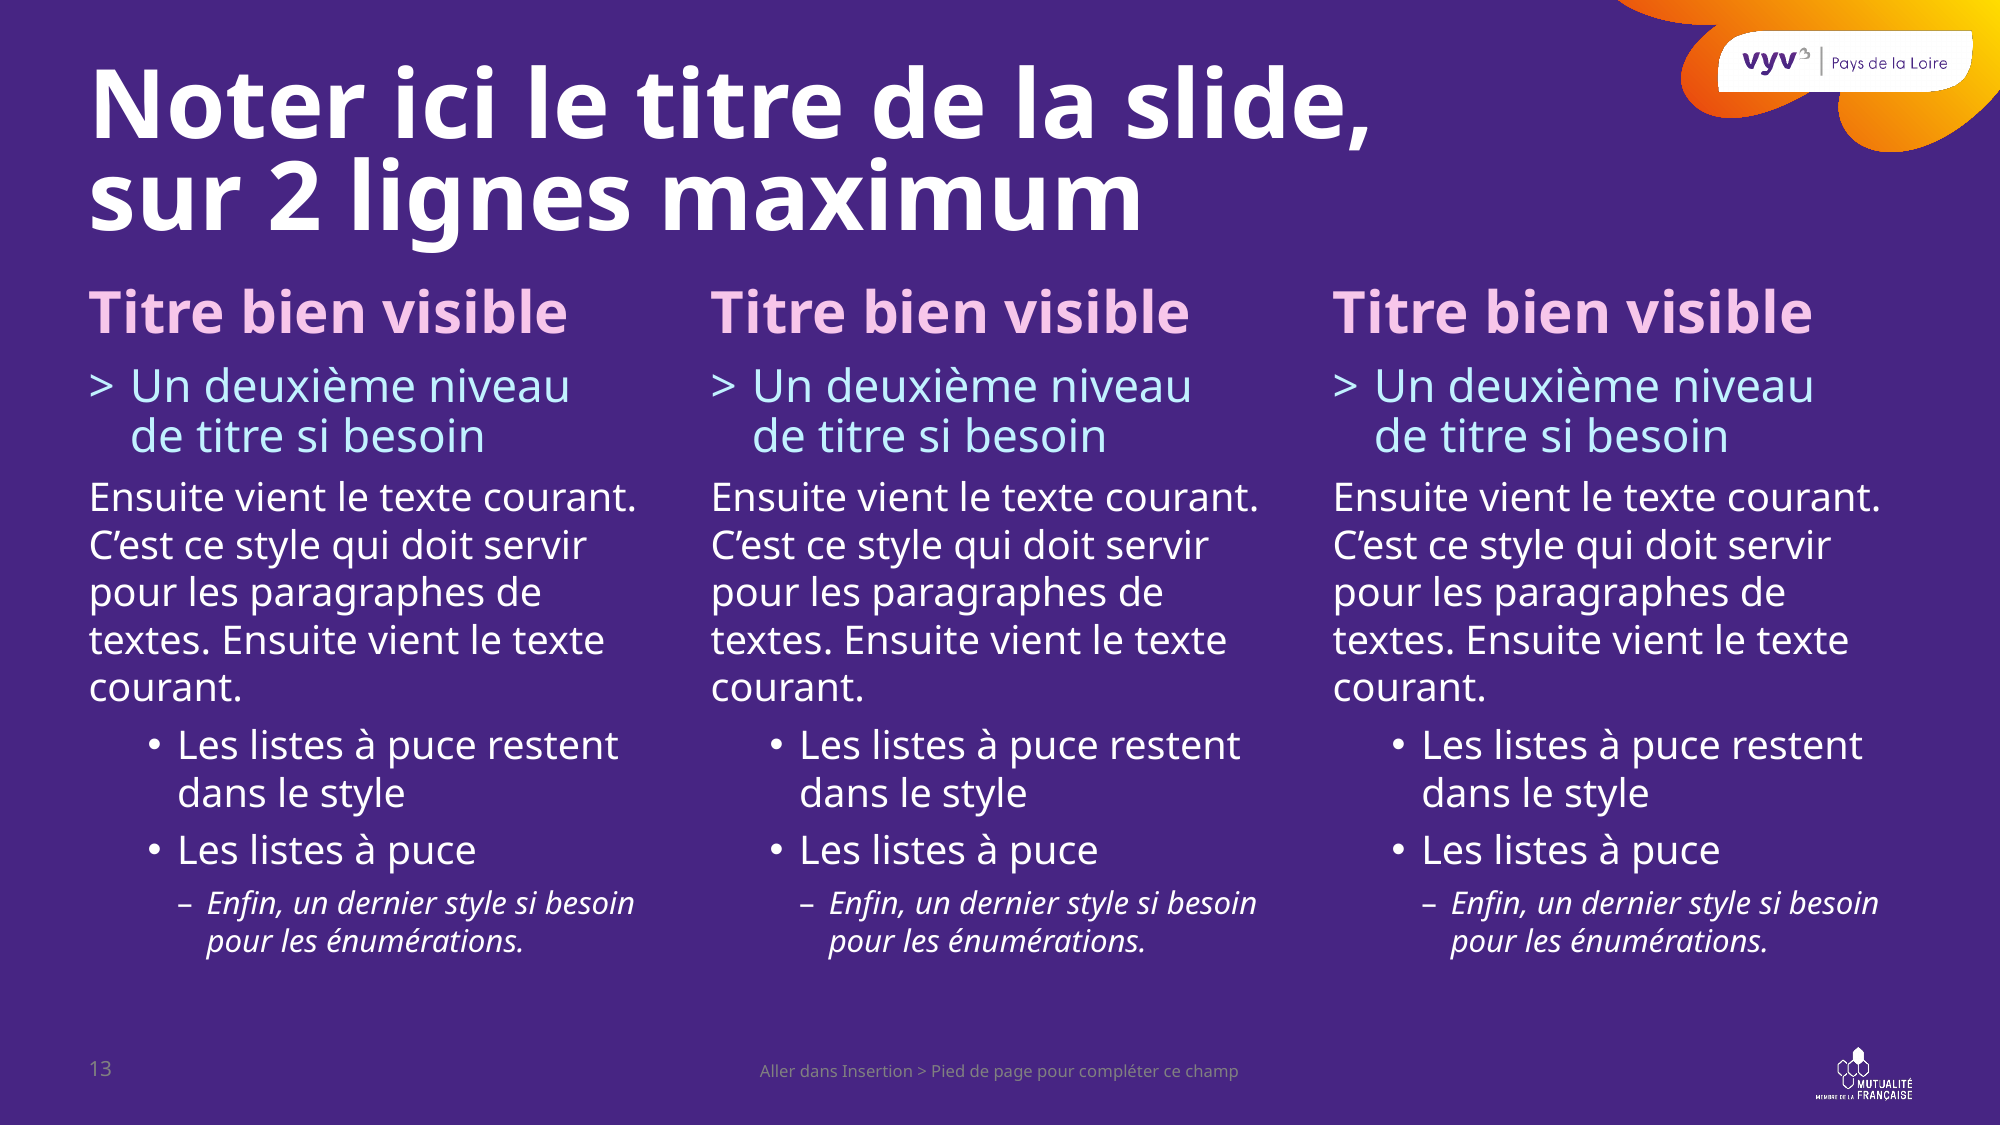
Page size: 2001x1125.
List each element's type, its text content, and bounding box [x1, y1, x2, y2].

title Noter ici le titre de la slide, sur 2 lignes maximum [88, 59, 1912, 254]
picture [1713, 24, 1977, 98]
slide_number 13 [88, 1063, 207, 1085]
footer Aller dans Insertion > Pied de page pour compléter ce champ [207, 1063, 1794, 1085]
list Titre bien visible Un deuxième niveau de titre si besoin Ensuite vient le texte courant. C’est ce style qui doit servir pour les paragraphes de textes. Ensuite vient le texte courant. Les listes à puce restent dans le style Les listes à puce Enfin, un dernier style si besoin pour les énumérations. [1332, 283, 1912, 1022]
picture [1816, 1047, 1912, 1101]
list Titre bien visible Un deuxième niveau de titre si besoin Ensuite vient le texte courant. C’est ce style qui doit servir pour les paragraphes de textes. Ensuite vient le texte courant. Les listes à puce restent dans le style Les listes à puce Enfin, un dernier style si besoin pour les énumérations. [88, 283, 668, 1022]
list Titre bien visible Un deuxième niveau de titre si besoin Ensuite vient le texte courant. C’est ce style qui doit servir pour les paragraphes de textes. Ensuite vient le texte courant. Les listes à puce restent dans le style Les listes à puce Enfin, un dernier style si besoin pour les énumérations. [710, 283, 1290, 1022]
